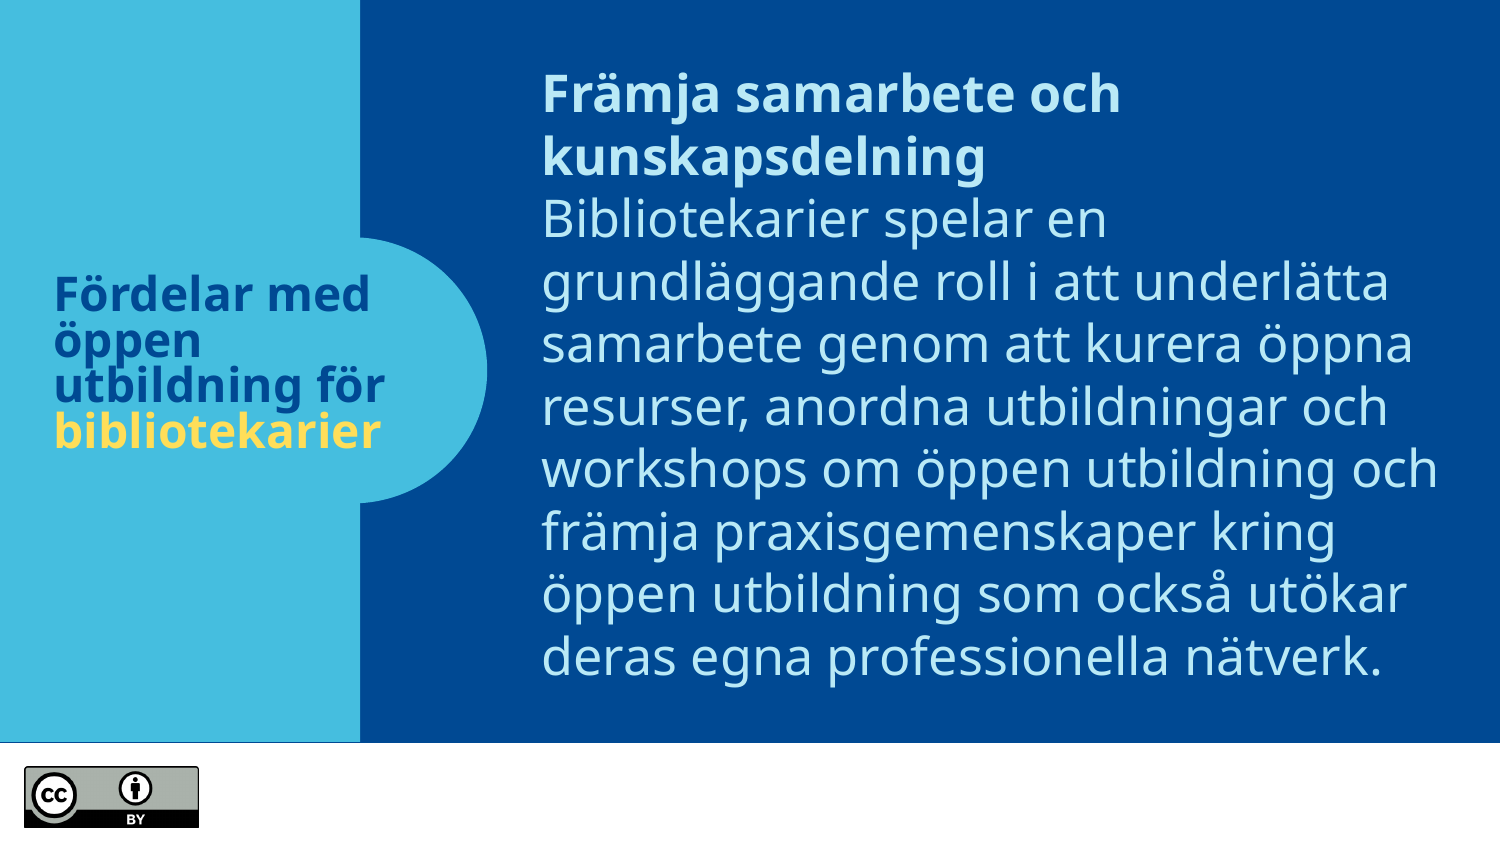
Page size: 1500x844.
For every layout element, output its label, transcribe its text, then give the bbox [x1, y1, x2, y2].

text_box [0, 750, 1500, 844]
text_box [278, 237, 427, 259]
text_box [0, 0, 361, 742]
text_box [458, 287, 488, 454]
text_box Främja samarbete och kunskapsdelning Bibliotekarier spelar en grundläggande roll i att underlätta samarbete genom att kurera öppna resurser, anordna utbildningar och workshops om öppen utbildning och främja praxisgemenskaper kring öppen utbildning som också utökar deras egna professionella nätverk. [526, 45, 1488, 701]
text_box [268, 474, 437, 504]
text_box Fördelar med öppen utbildning för bibliotekarier [38, 259, 458, 474]
picture [24, 765, 199, 828]
